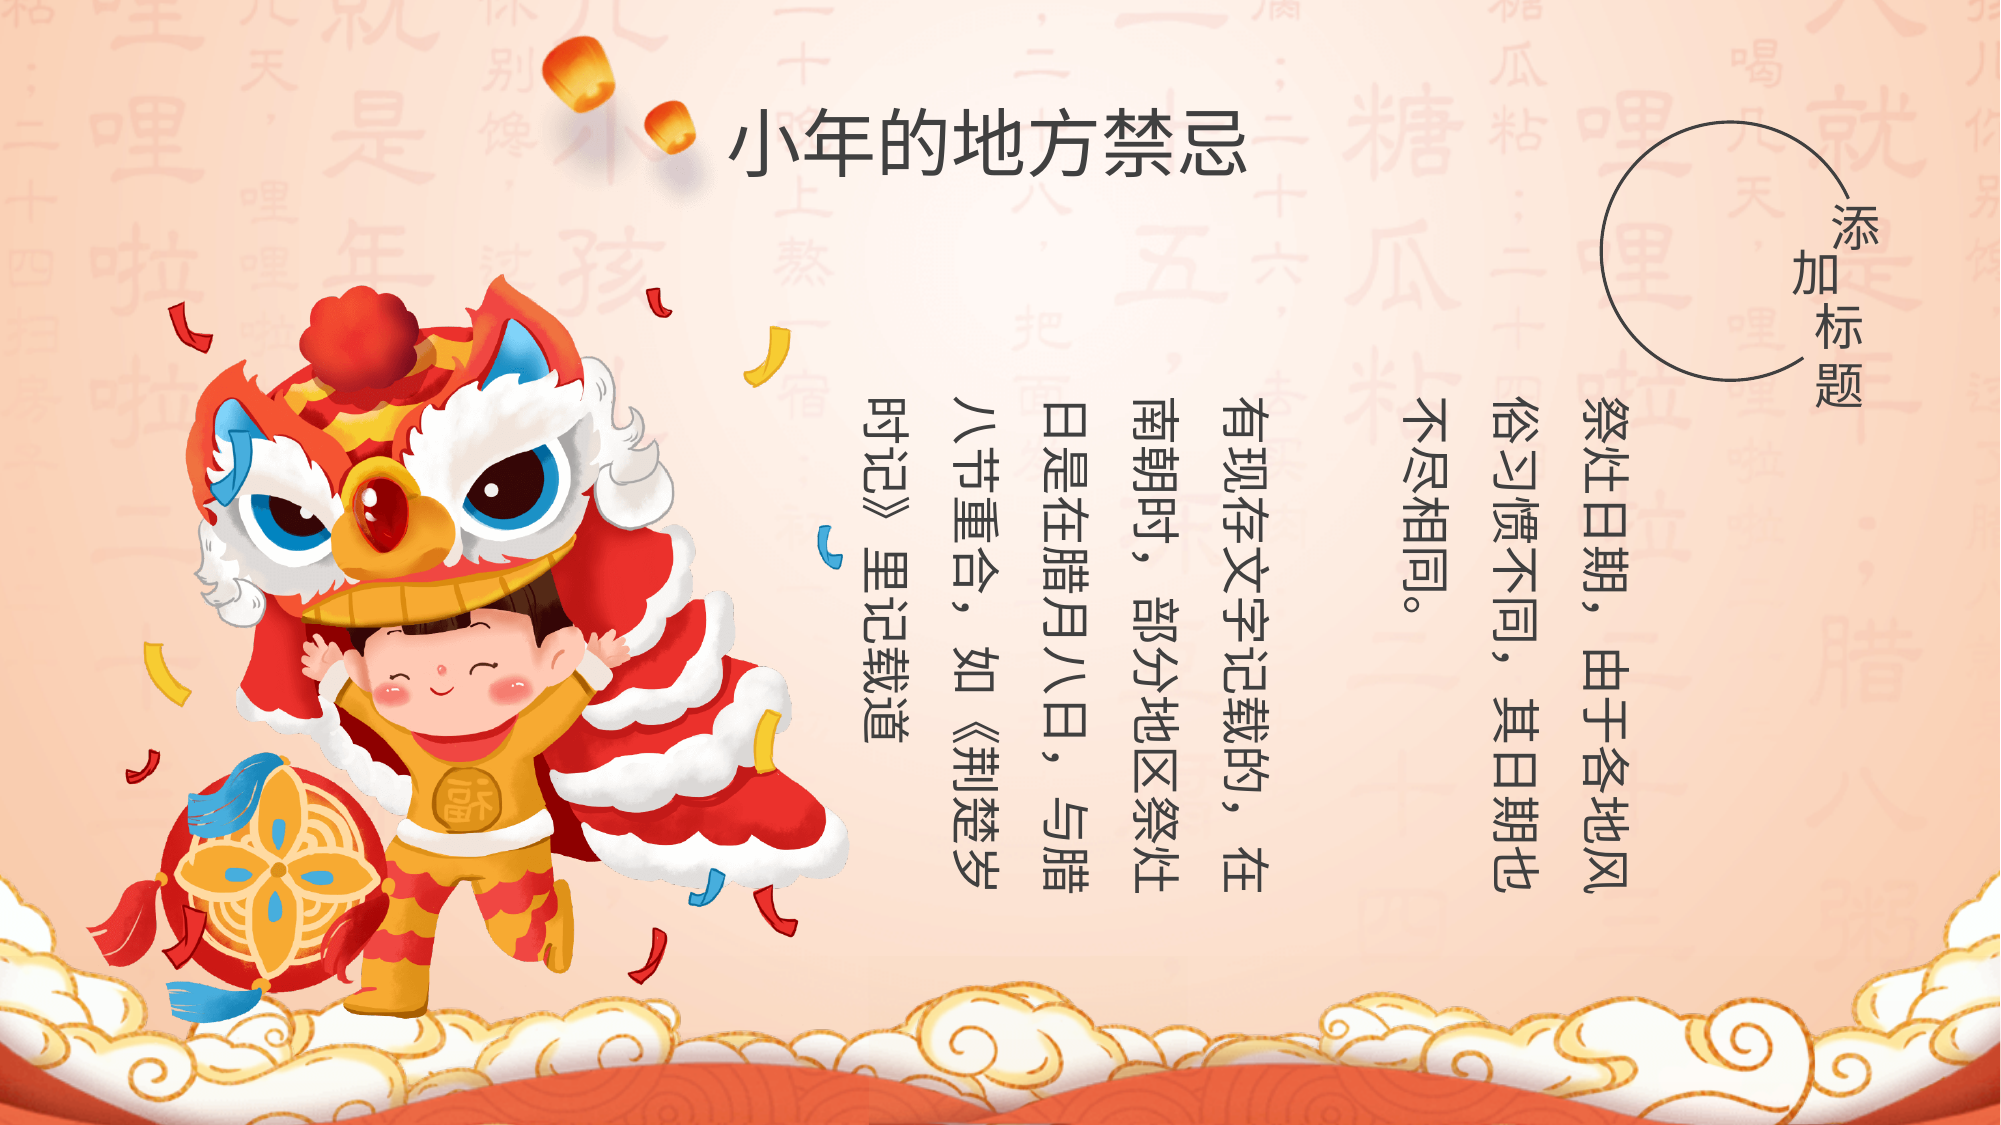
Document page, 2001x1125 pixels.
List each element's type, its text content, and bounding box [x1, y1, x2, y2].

text_box 添 [1815, 189, 1936, 265]
text_box 祭灶日期，由于各地风俗习惯不同，其日期也不尽相同。 有现存文字记载的，在南朝时，部分地区祭灶日是在腊月八日，与腊八节重合，如《荆楚岁时记》里记载道 [891, 380, 1676, 957]
picture [0, 0, 2001, 1125]
text_box [1600, 121, 1845, 381]
text_box 小年的地方禁忌 [711, 89, 1289, 194]
text_box 标题 [1800, 287, 1891, 423]
text_box 加 [1776, 234, 1897, 310]
